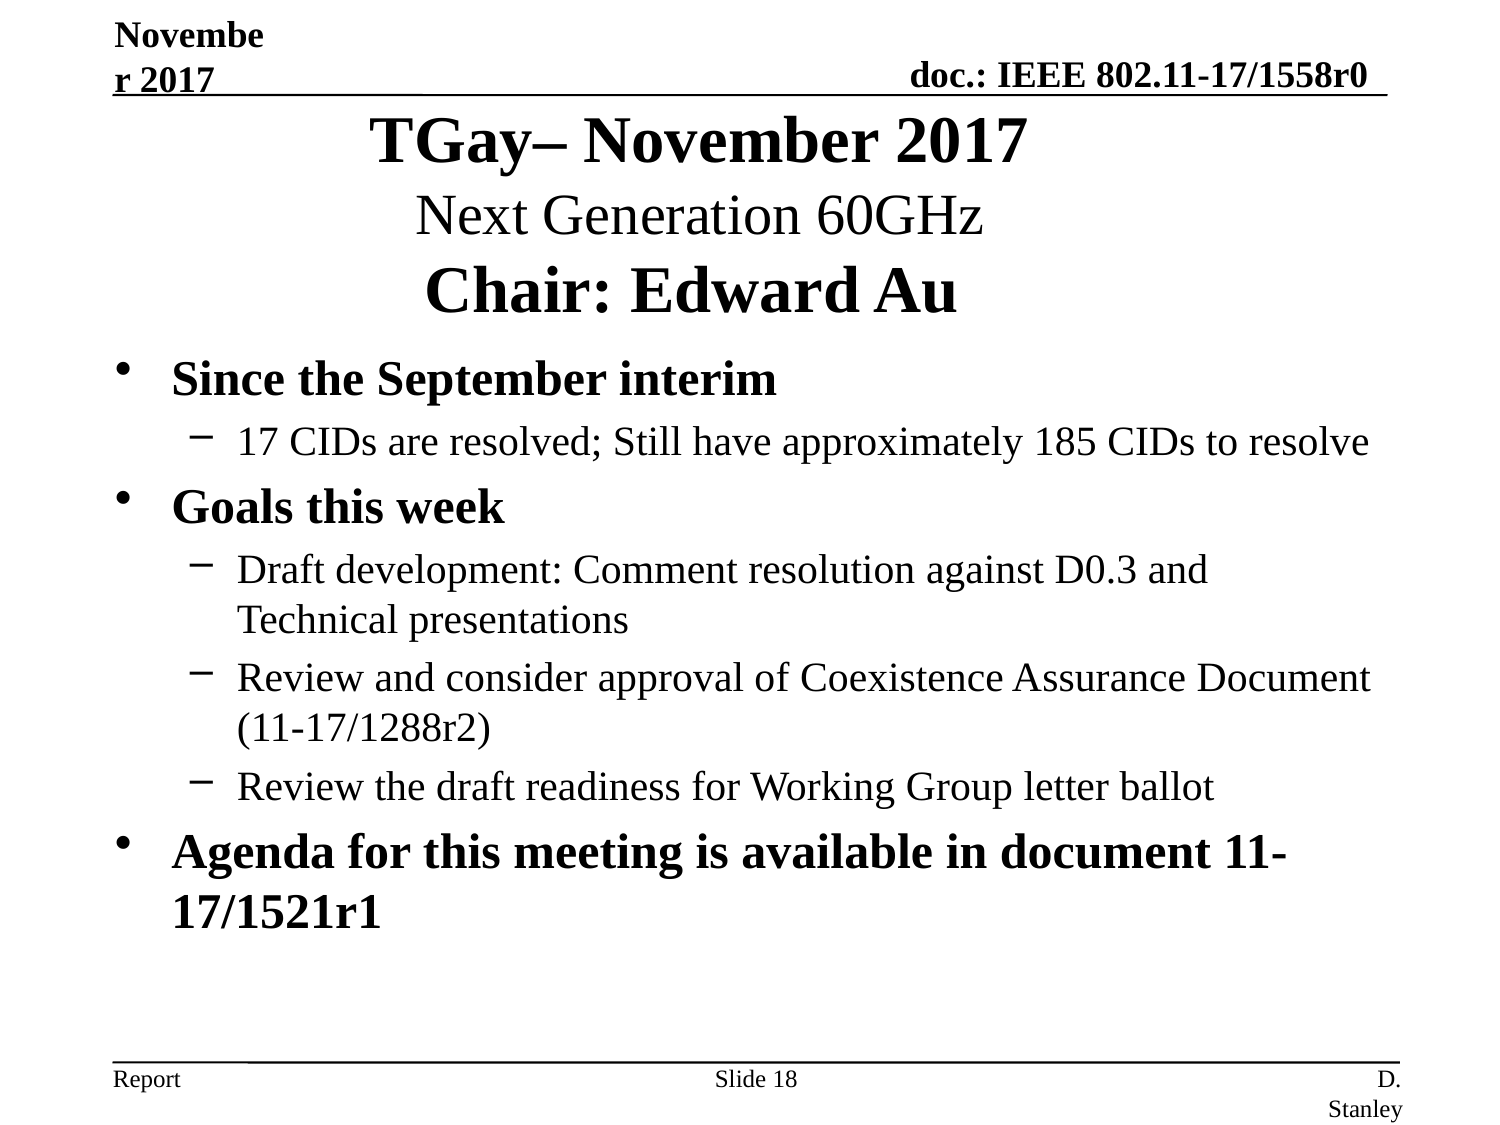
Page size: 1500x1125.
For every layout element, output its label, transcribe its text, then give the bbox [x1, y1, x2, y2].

title TGay– November 2017 Next Generation 60GHz Chair: Edward Au [62, 125, 1338, 388]
list Since the September interim 17 CIDs are resolved; Still have approximately 185 CIDs to resolve Goals this week Draft development: Comment resolution against D0.3 and Technical presentations Review and consider approval of Coexistence Assurance Document (11-17/1288r2) Review the draft readiness for Working Group letter ballot Agenda for this meeting is available in document 11-17/1521r1 [99, 337, 1388, 1038]
footer D. Stanley, HP Enterprise [1325, 1062, 1402, 1093]
slide_number Slide 18 [712, 1062, 800, 1093]
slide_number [114, 54, 274, 101]
